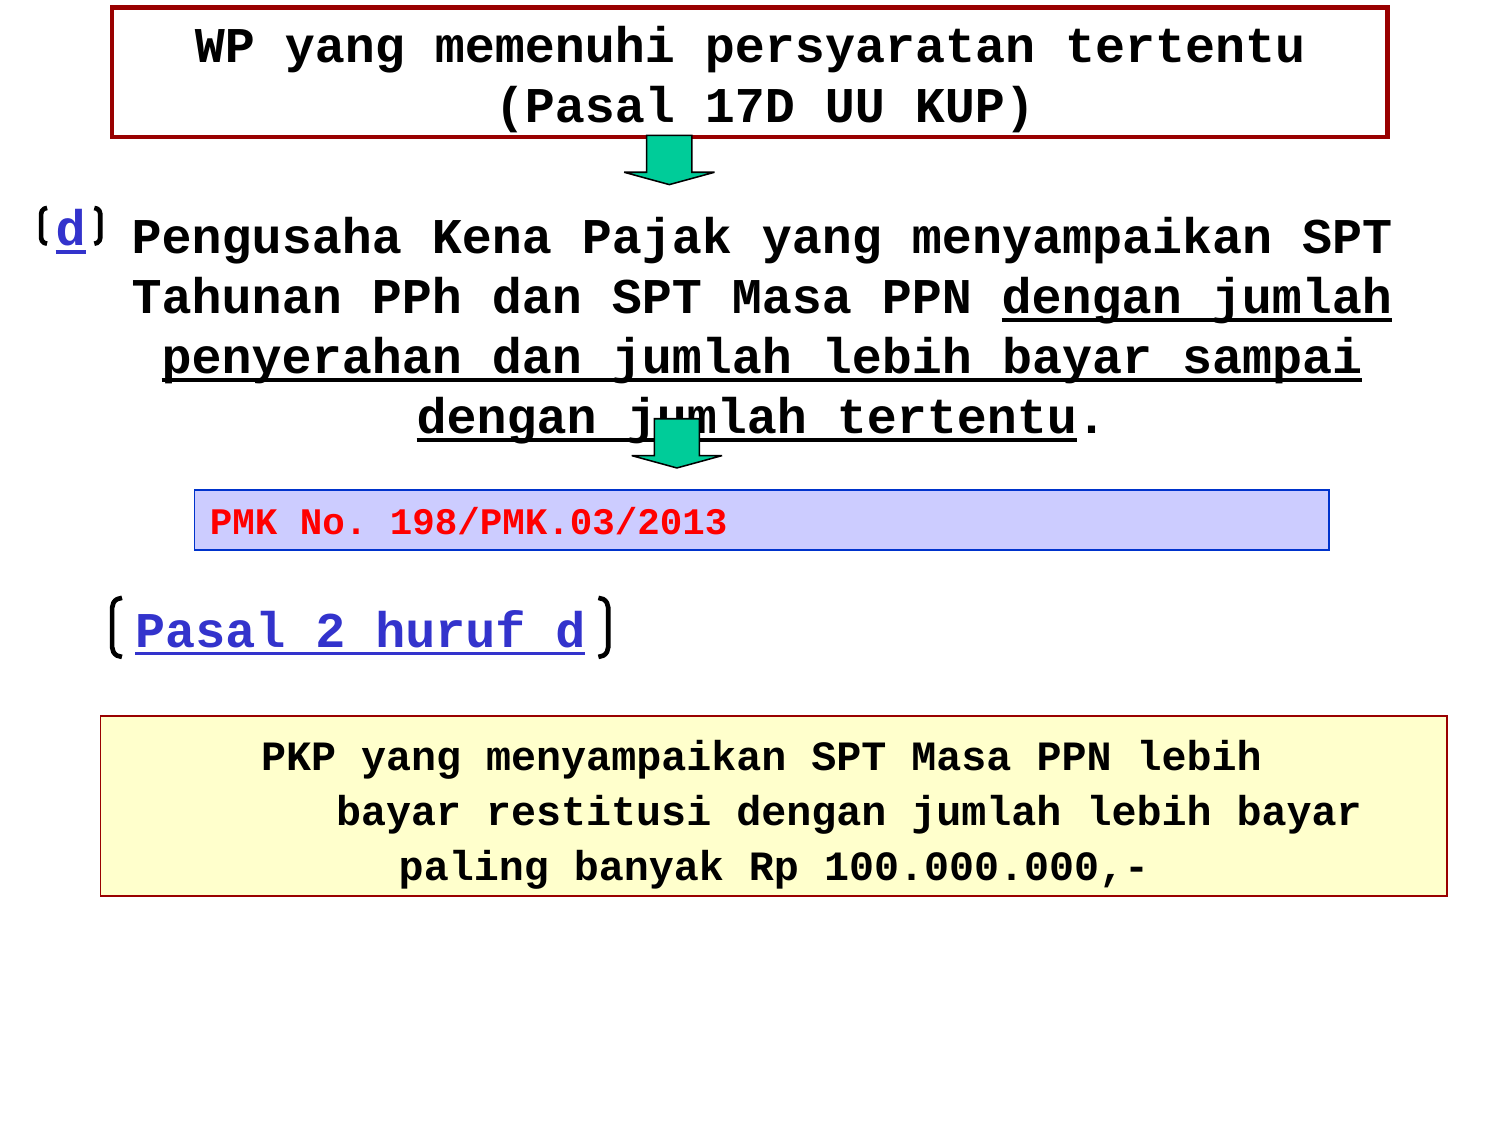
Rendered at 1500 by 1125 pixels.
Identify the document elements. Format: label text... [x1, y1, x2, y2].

text_box [631, 418, 723, 468]
title WP yang memenuhi persyaratan tertentu (Pasal 17D UU KUP) [111, 6, 1388, 138]
text_box Pengusaha Kena Pajak yang menyampaikan SPT Tahunan PPh dan SPT Masa PPN dengan jumlah penyerahan dan jumlah lebih bayar sampai dengan jumlah tertentu. [76, 196, 1447, 452]
text_box Pasal 2 huruf d [112, 597, 609, 657]
text_box PMK No. 198/PMK.03/2013 [194, 490, 1329, 550]
text_box [624, 135, 715, 185]
text_box d [41, 207, 101, 244]
text_box PKP yang menyampaikan SPT Masa PPN lebih bayar restitusi dengan jumlah lebih bayar paling banyak Rp 100.000.000,- [100, 716, 1447, 896]
